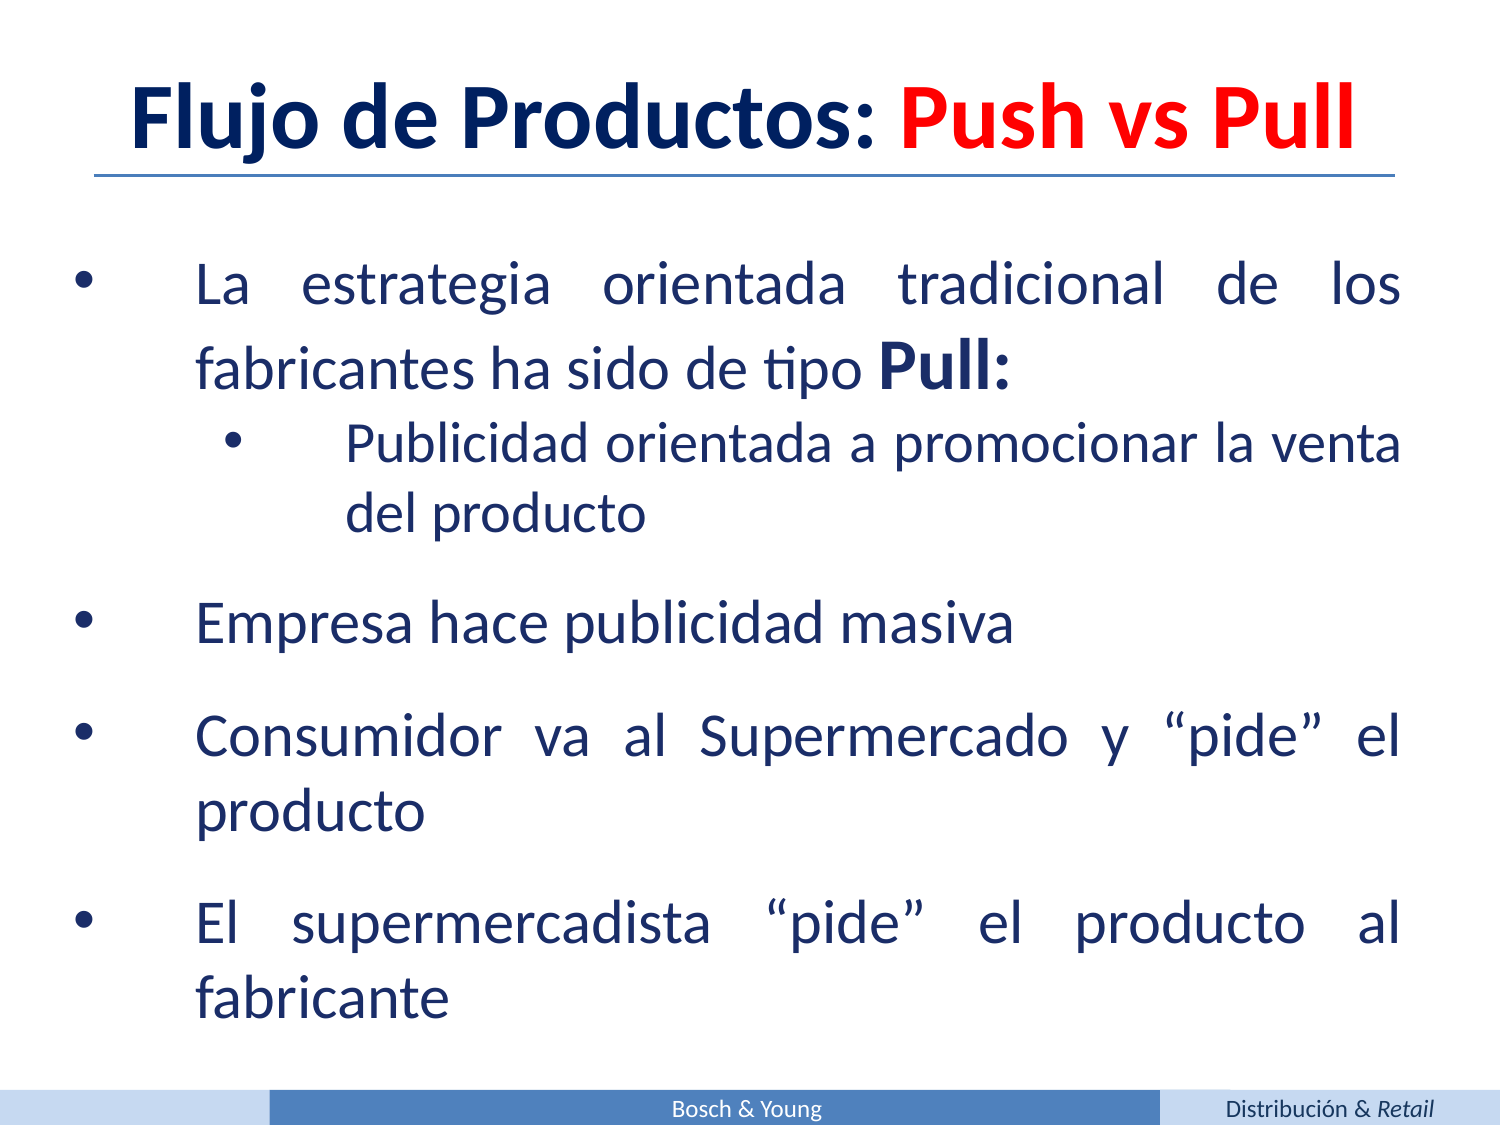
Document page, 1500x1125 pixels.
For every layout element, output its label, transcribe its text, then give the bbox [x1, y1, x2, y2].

text_box Flujo de Productos: Push vs Pull [58, 46, 1430, 175]
text_box Distribución & Retail [1158, 1088, 1500, 1125]
text_box Bosch & Young [272, 1088, 1158, 1125]
text_box [0, 1088, 272, 1125]
text_box La estrategia orientada tradicional de los fabricantes ha sido de tipo Pull: Publicidad orientada a promocionar la venta del producto Empresa hace publicidad masiva Consumidor va al Supermercado y “pide” el producto El supermercadista “pide” el producto al fabricante [58, 234, 1418, 1039]
